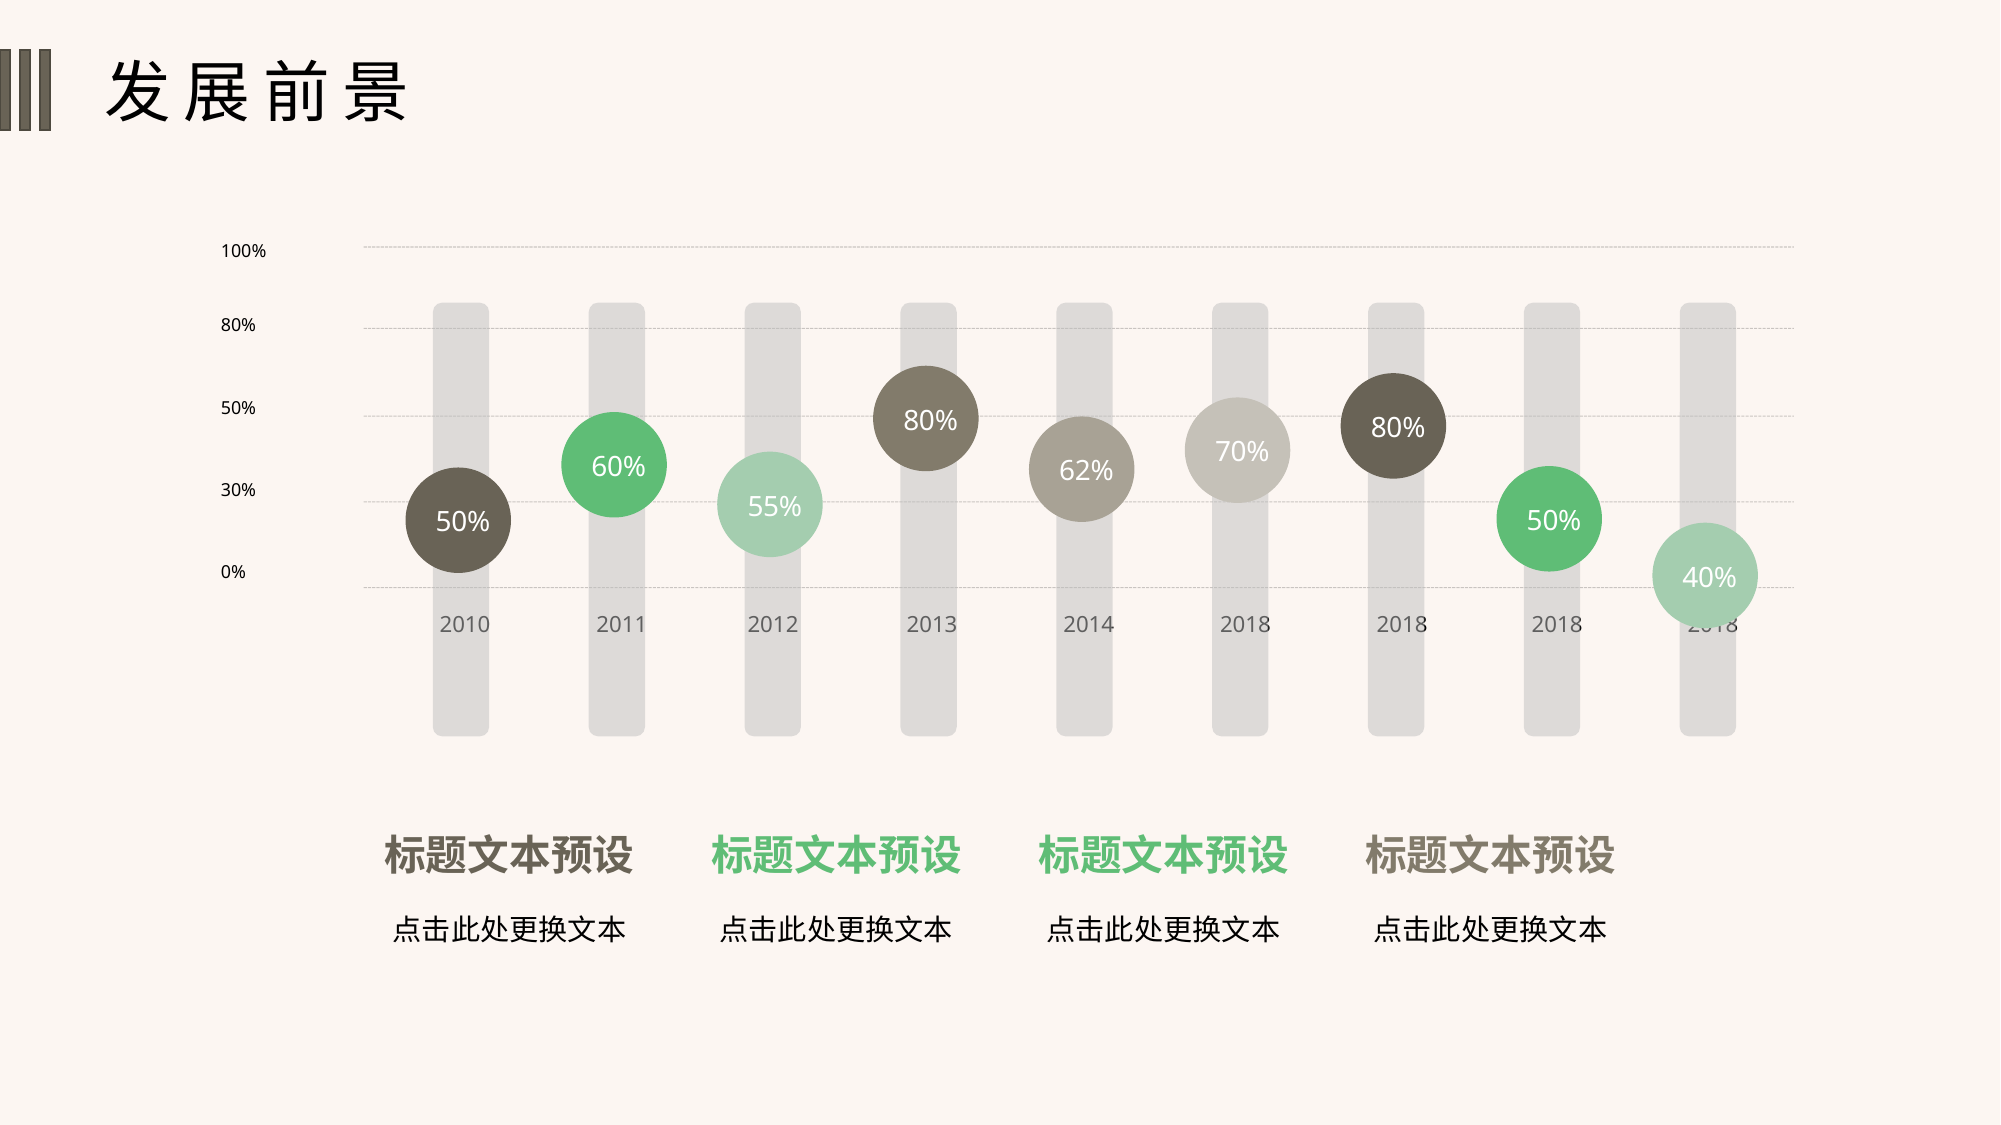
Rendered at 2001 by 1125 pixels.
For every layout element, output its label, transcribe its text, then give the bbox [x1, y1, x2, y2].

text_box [0, 49, 50, 131]
text_box 发展前景 [90, 41, 530, 137]
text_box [206, 231, 1794, 1040]
